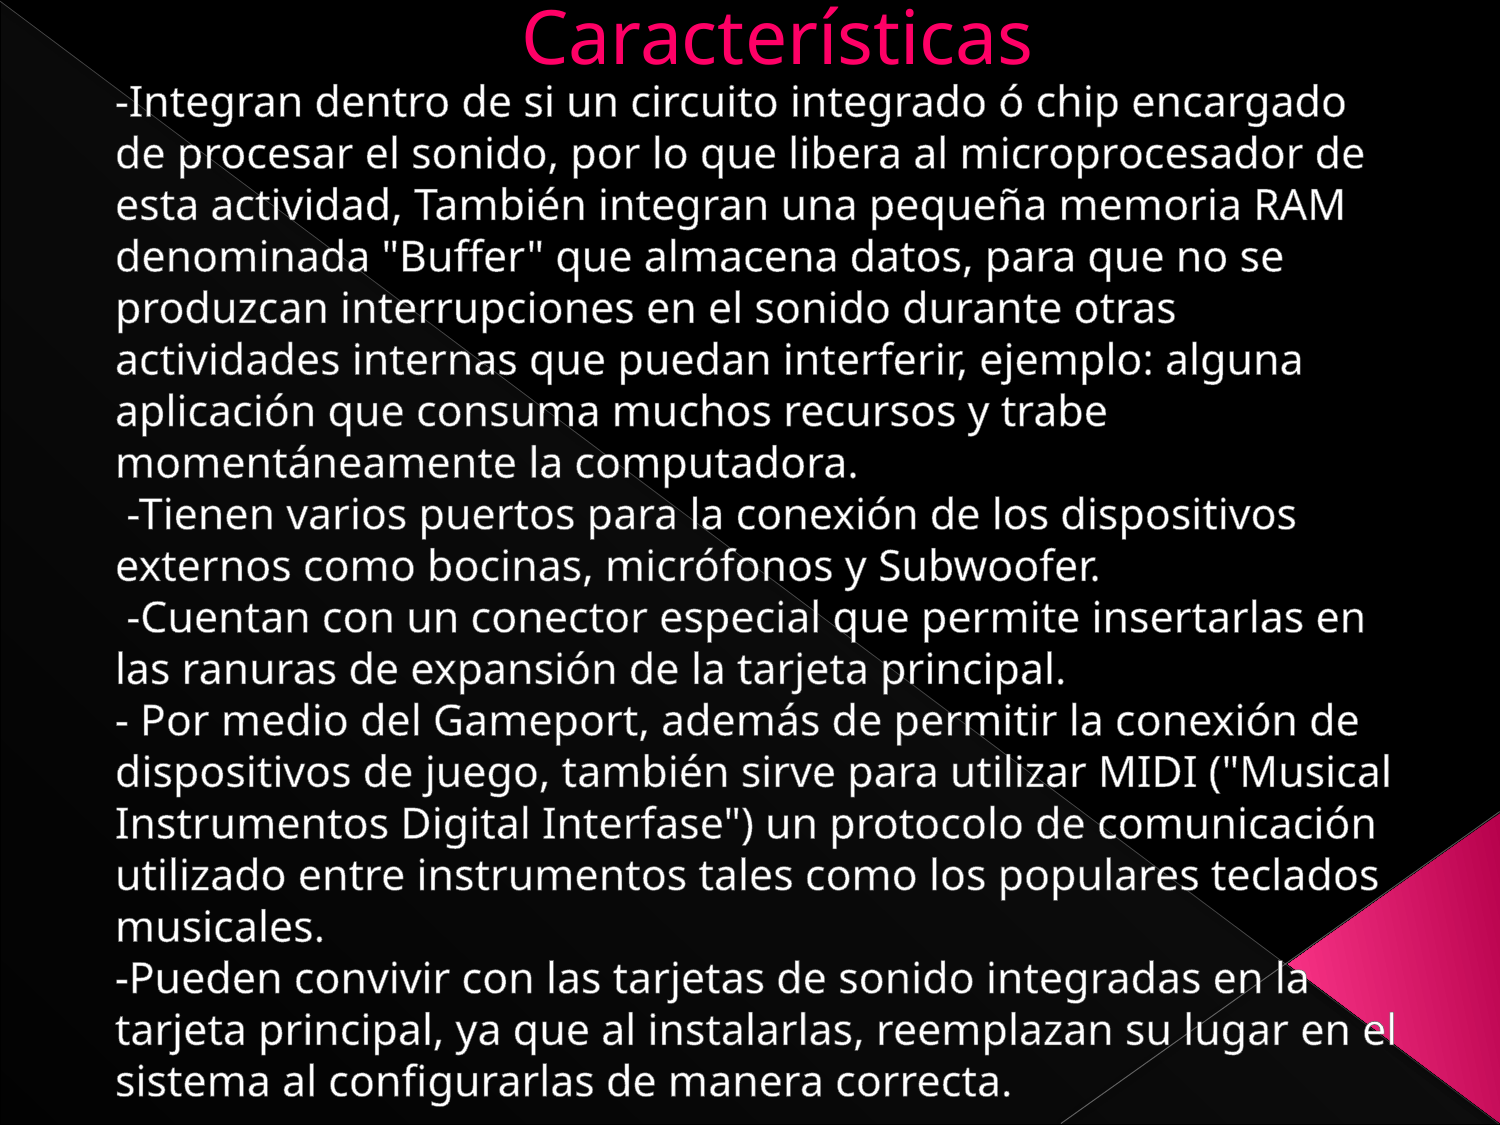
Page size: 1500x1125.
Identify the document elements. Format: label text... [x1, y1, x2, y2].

title Características [88, 0, 1364, 90]
subtitle -Integran dentro de si un circuito integrado ó chip encargado de procesar el sonido, por lo que libera al microprocesador de esta actividad, También integran una pequeña memoria RAM denominada "Buffer" que almacena datos, para que no se produzcan interrupciones en el sonido durante otras actividades internas que puedan interferir, ejemplo: alguna aplicación que consuma muchos recursos y trabe momentáneamente la computadora. -Tienen varios puertos para la conexión de los dispositivos externos como bocinas, micrófonos y Subwoofer. -Cuentan con un conector especial que permite insertarlas en las ranuras de expansión de la tarjeta principal. - Por medio del Gameport, además de permitir la conexión de dispositivos de juego, también sirve para utilizar MIDI ("Musical Instrumentos Digital Interfase") un protocolo de comunicación utilizado entre instrumentos tales como los populares teclados musicales. -Pueden convivir con las tarjetas de sonido integradas en la tarjeta principal, ya que al instalarlas, reemplazan su lugar en el sistema al configurarlas de manera correcta. [100, 66, 1424, 1125]
